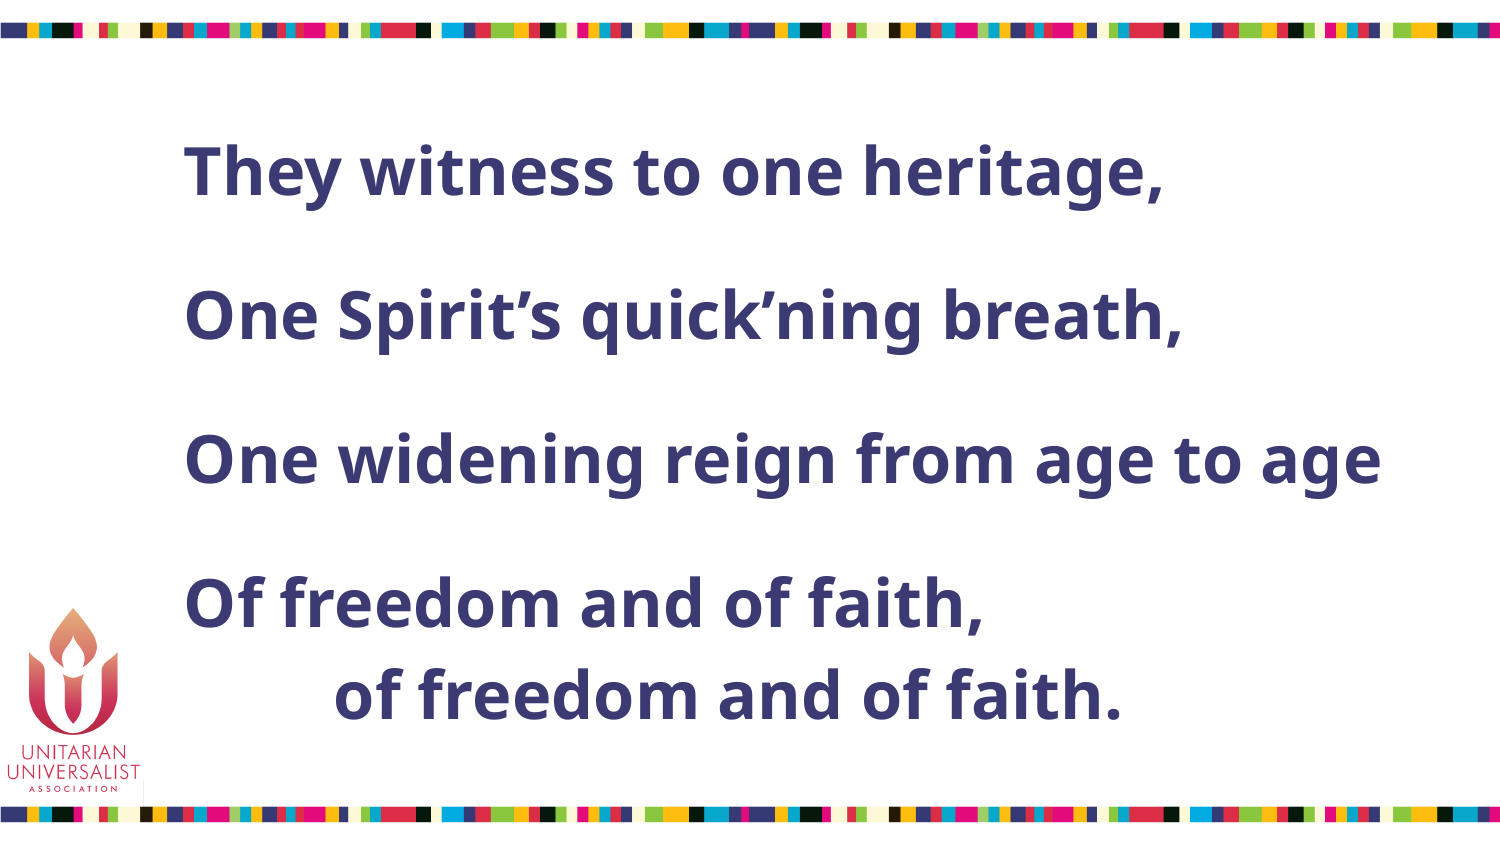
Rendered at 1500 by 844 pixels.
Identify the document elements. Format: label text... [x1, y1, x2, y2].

picture [0, 600, 1500, 824]
text_box They witness to one heritage, One Spirit’s quick’ning breath, One widening reign from age to age Of freedom and of faith, of freedom and of faith. [168, 101, 1421, 748]
picture [0, 22, 1500, 40]
